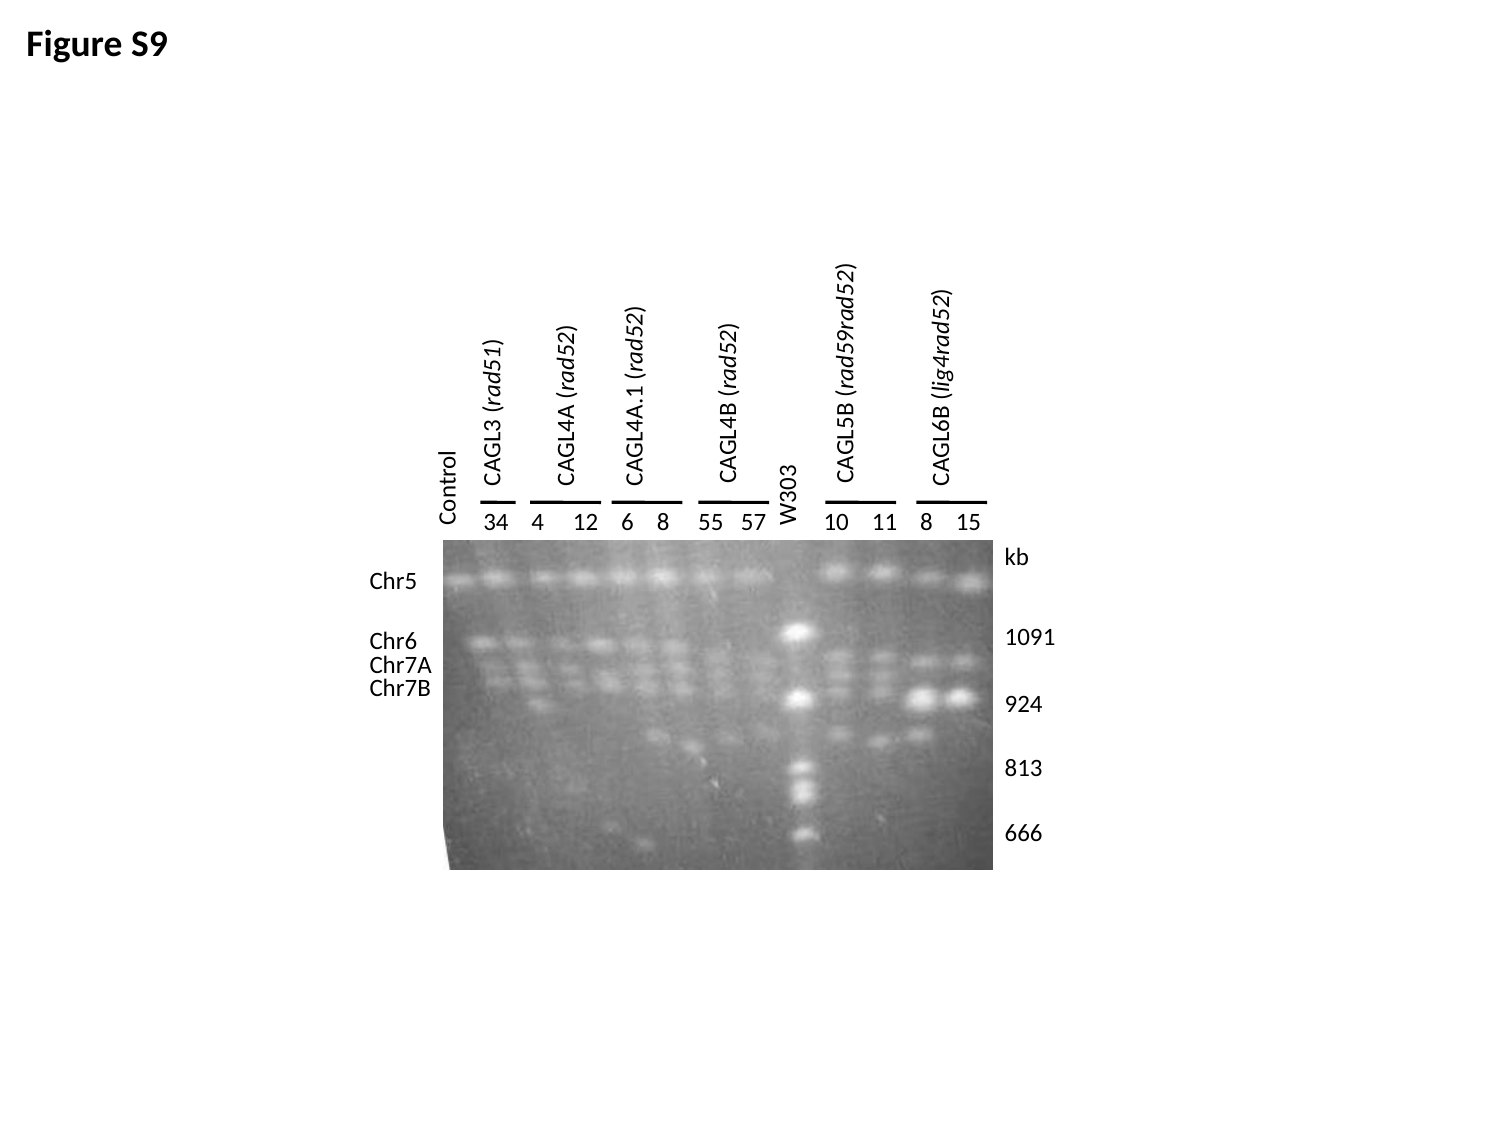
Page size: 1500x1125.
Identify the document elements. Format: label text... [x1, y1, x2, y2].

text_box W303 [765, 380, 821, 497]
text_box 34 4 12 6 8 55 57 10 11 8 15 [468, 497, 1055, 543]
text_box kb [996, 533, 1060, 578]
picture [443, 539, 993, 870]
text_box Figure S9 [11, 11, 457, 72]
text_box Control [423, 380, 468, 541]
text_box Chr7B [354, 664, 438, 709]
text_box CAGL4A (rad52) [541, 278, 603, 501]
text_box 924 [997, 679, 1060, 725]
text_box Chr5 [354, 556, 438, 602]
text_box Chr6 [354, 616, 433, 662]
text_box 1091 [997, 612, 1117, 658]
text_box 666 [997, 808, 1116, 854]
text_box CAGL5B (rad59rad52) [821, 208, 882, 498]
text_box CAGL4B (rad52) [703, 278, 765, 498]
text_box 813 [997, 744, 1105, 789]
text_box CAGL3 (rad51) [468, 310, 529, 501]
text_box Chr7A [354, 641, 438, 664]
text_box CAGL6B (lig4rad52) [916, 243, 978, 501]
text_box CAGL4A.1 (rad52) [610, 243, 671, 501]
